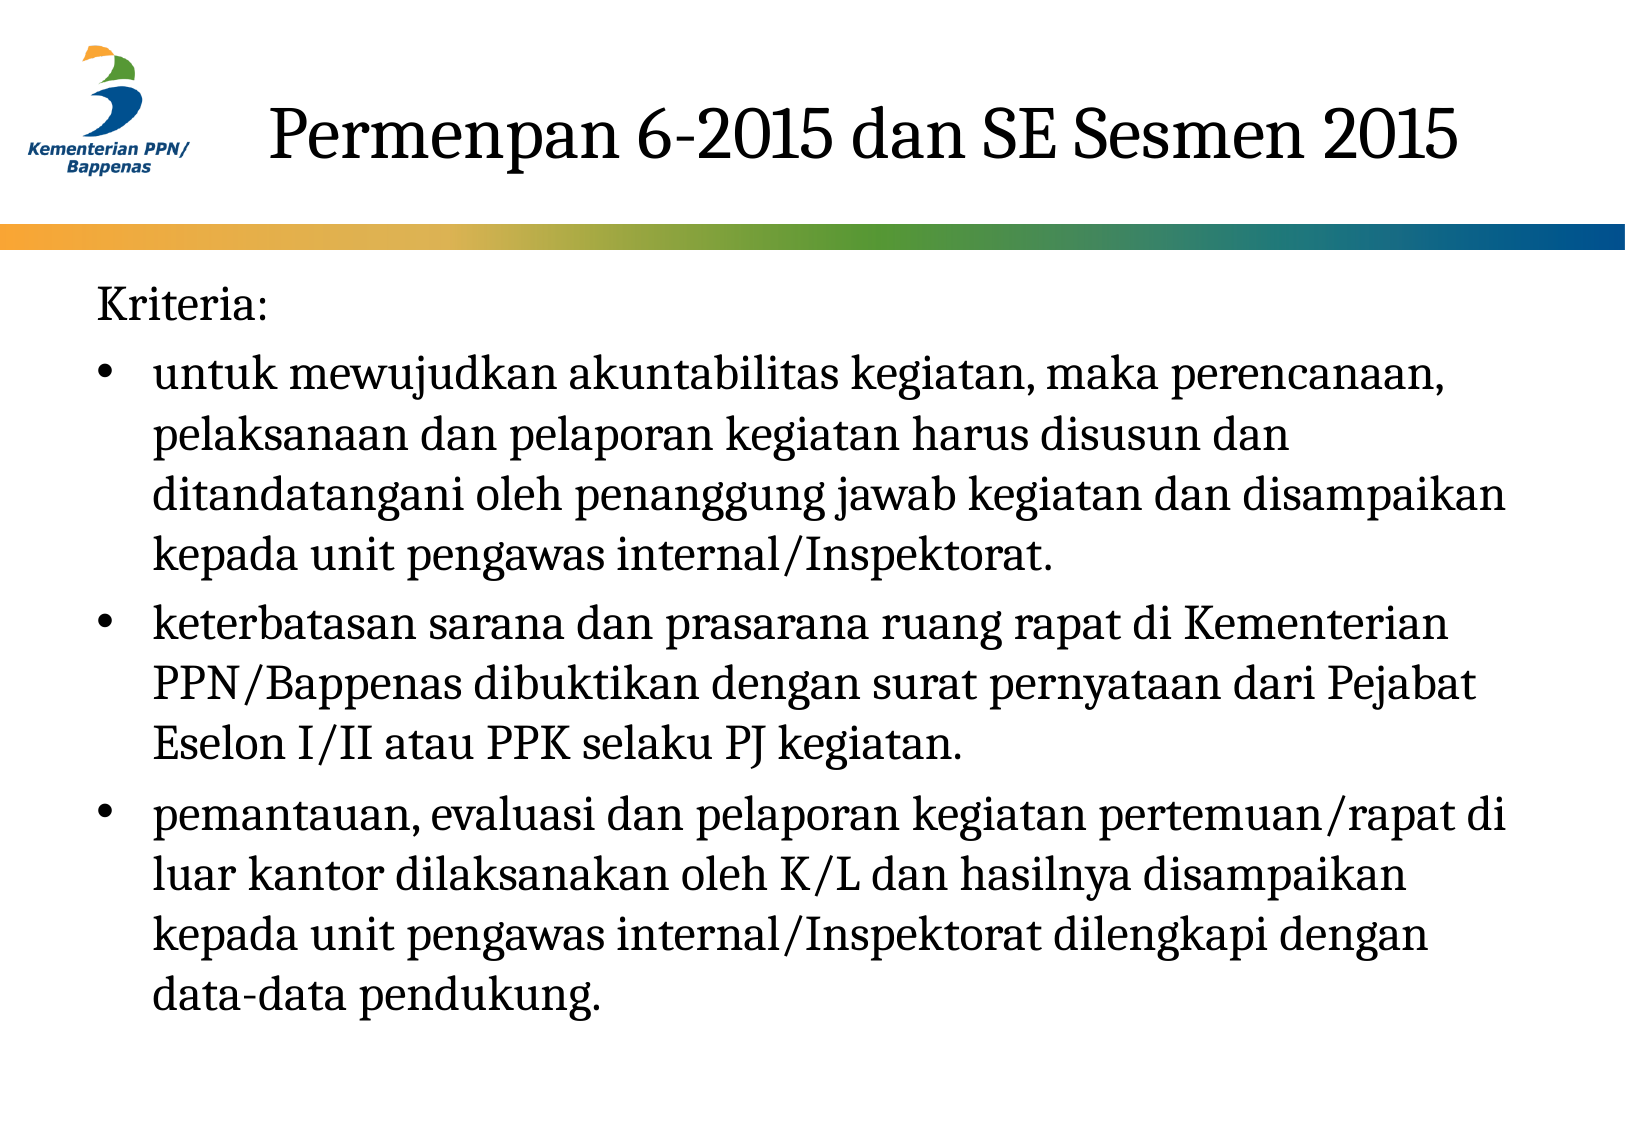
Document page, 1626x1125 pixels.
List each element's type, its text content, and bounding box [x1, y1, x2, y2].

list Kriteria: untuk mewujudkan akuntabilitas kegiatan, maka perencanaan, pelaksanaan dan pelaporan kegiatan harus disusun dan ditandatangani oleh penanggung jawab kegiatan dan disampaikan kepada unit pengawas internal/Inspektorat. keterbatasan sarana dan prasarana ruang rapat di Kementerian PPN/Bappenas dibuktikan dengan surat pernyataan dari Pejabat Eselon I/II atau PPK selaku PJ kegiatan. pemantauan, evaluasi dan pelaporan kegiatan pertemuan/rapat di luar kantor dilaksanakan oleh K/L dan hasilnya disampaikan kepada unit pengawas internal/Inspektorat dilengkapi dengan data-data pendukung. [81, 262, 1544, 900]
picture [1522, 224, 1625, 250]
picture [13, 24, 204, 200]
title Permenpan 6-2015 dan SE Sesmen 2015 [186, 45, 1544, 213]
picture [0, 224, 1472, 250]
